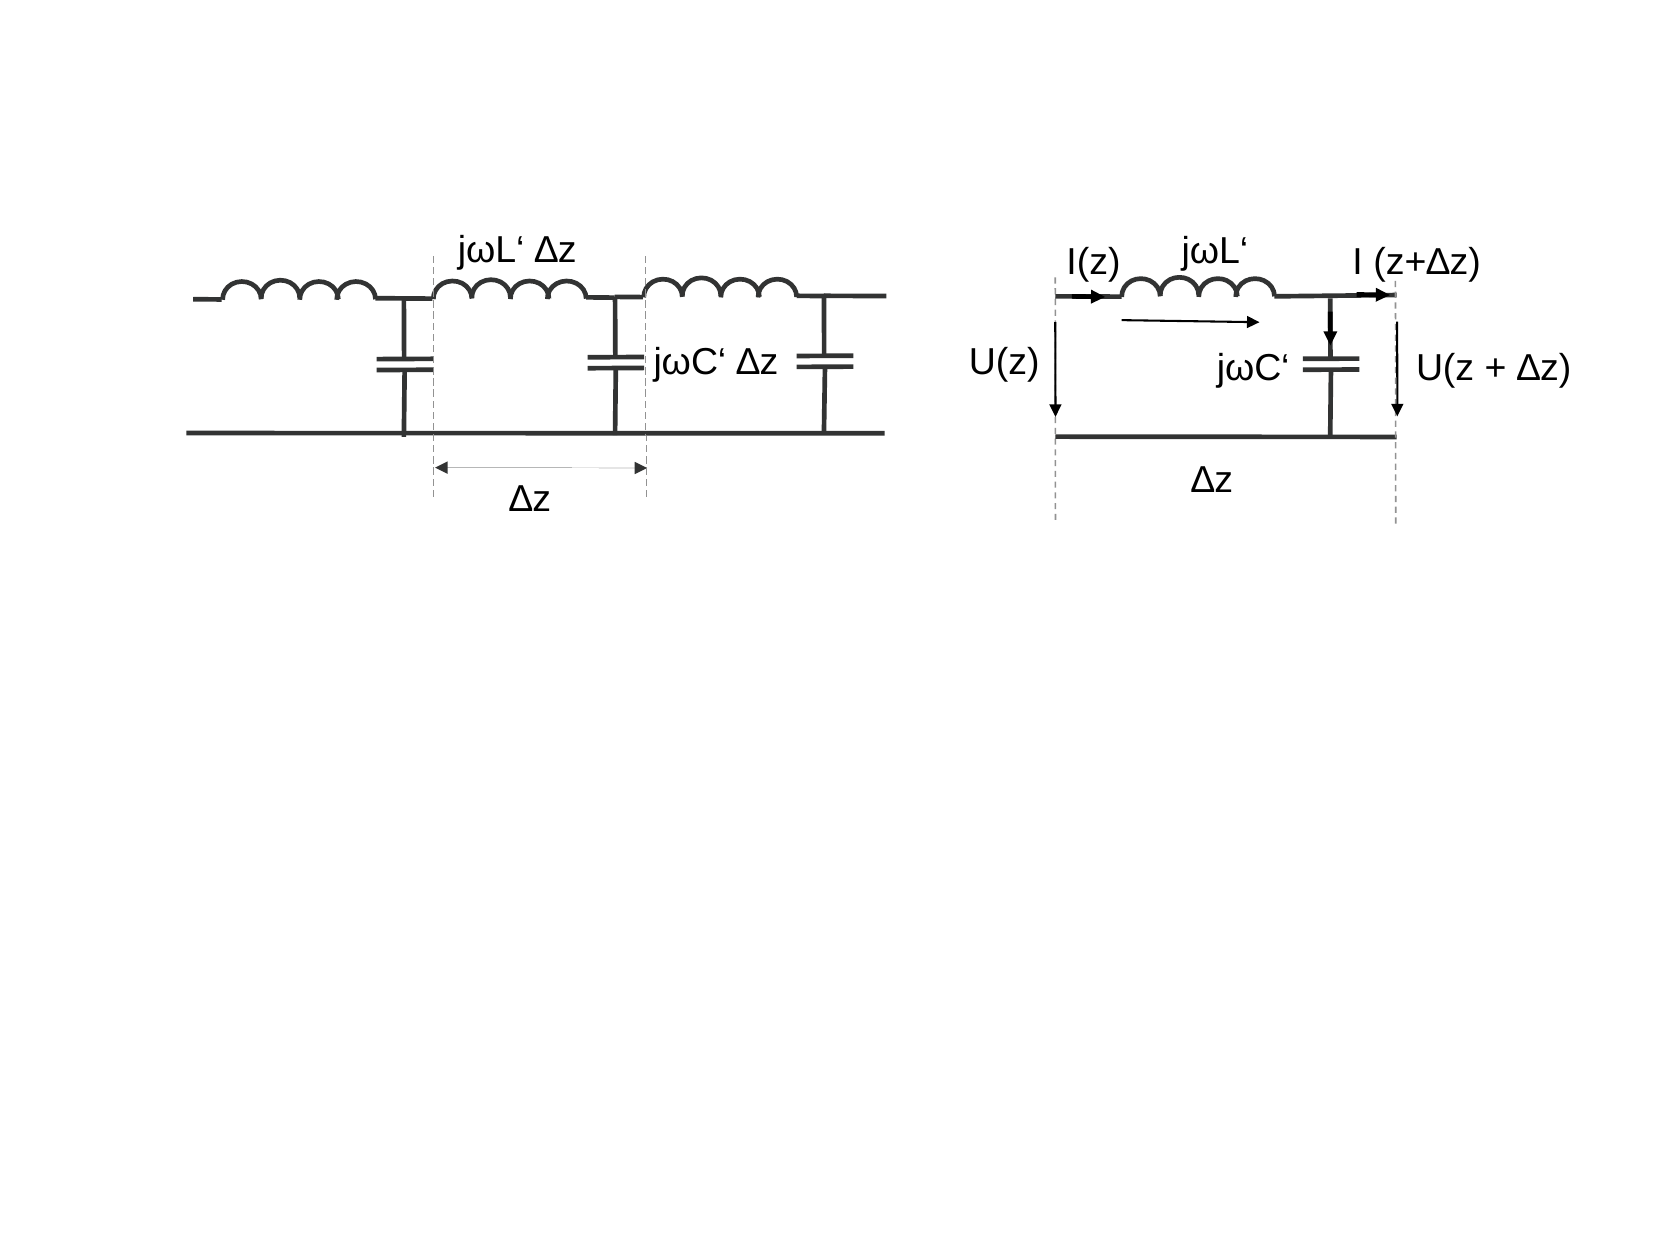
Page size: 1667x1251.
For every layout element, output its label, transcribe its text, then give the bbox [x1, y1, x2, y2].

text_box ∆z [494, 468, 566, 528]
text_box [955, 217, 1585, 526]
text_box jωL‘ ∆z [442, 216, 629, 270]
text_box [435, 461, 646, 475]
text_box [186, 277, 887, 438]
